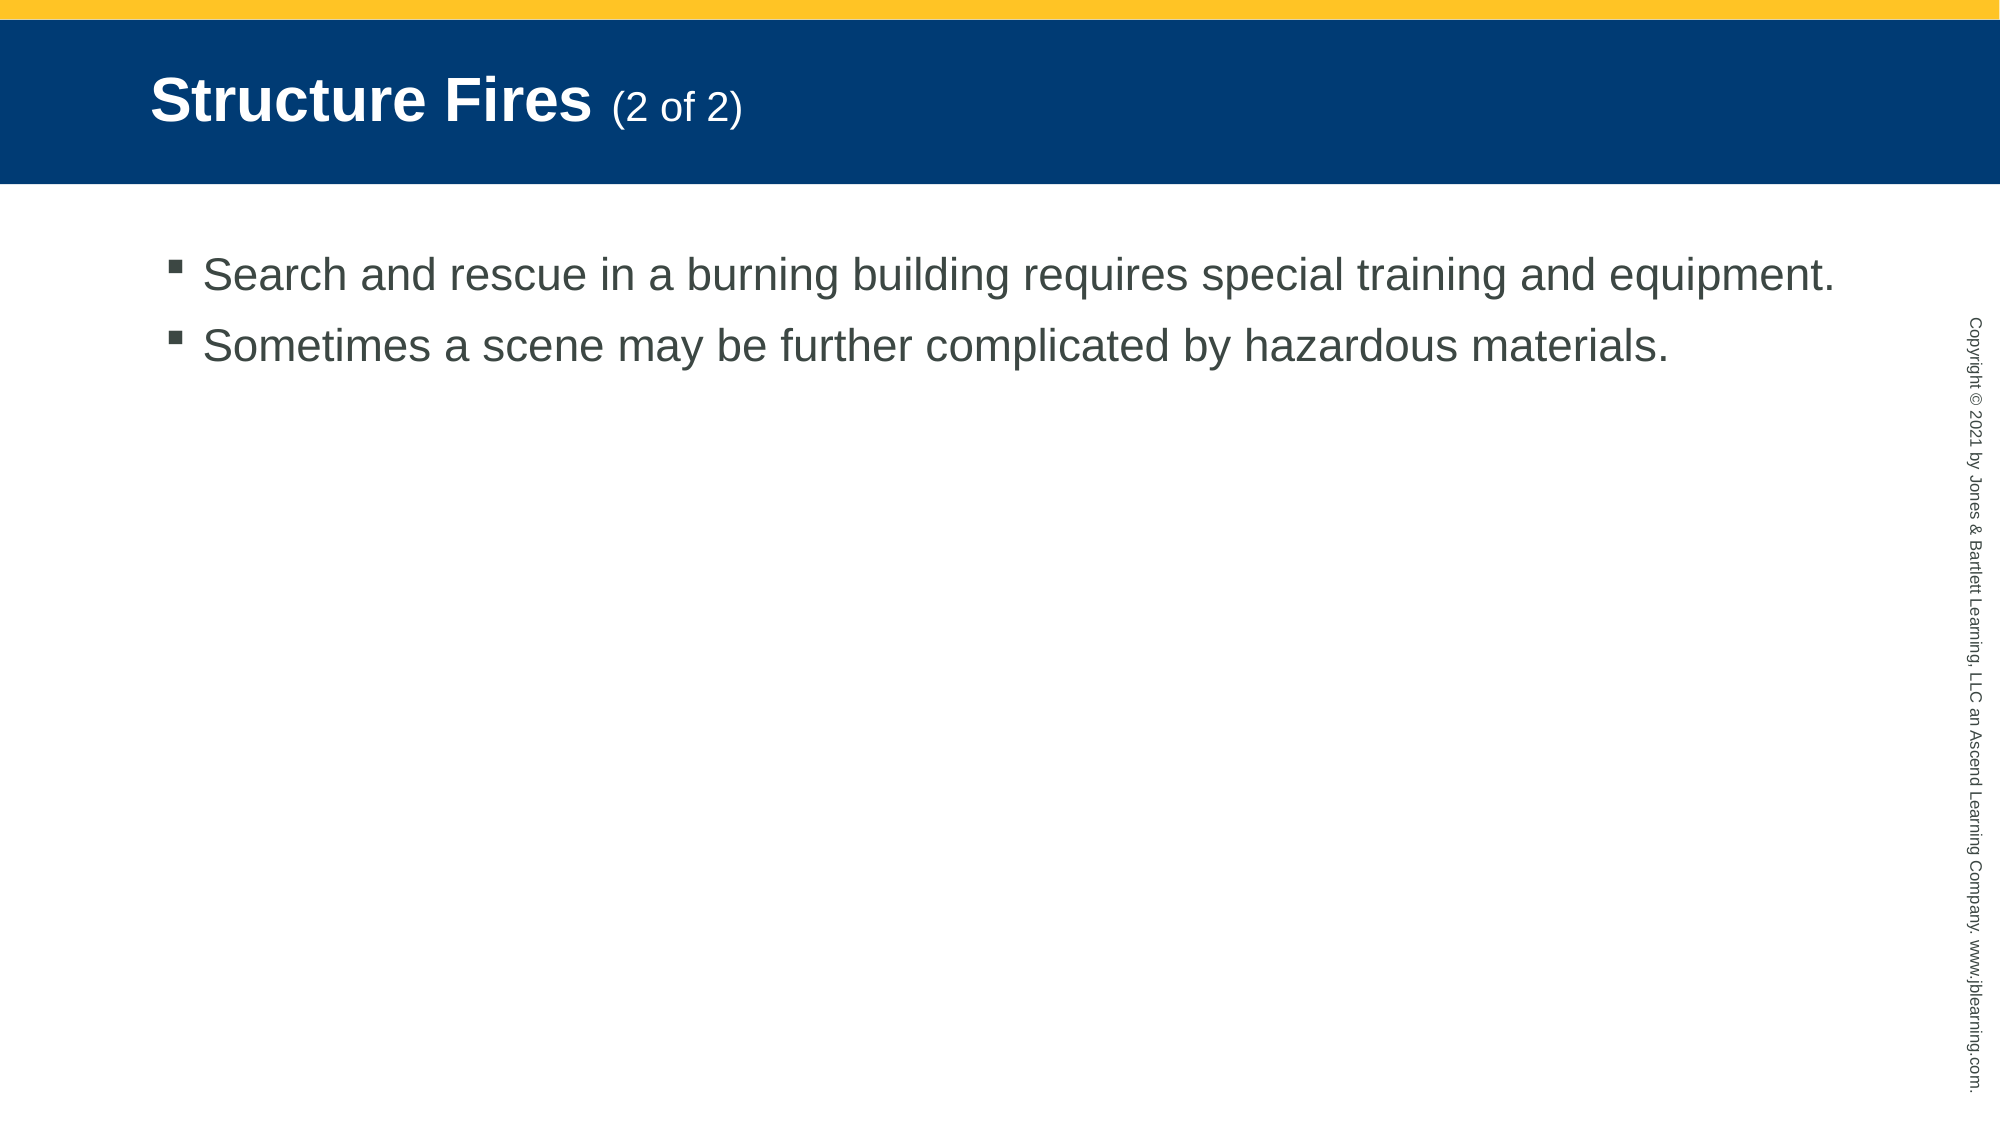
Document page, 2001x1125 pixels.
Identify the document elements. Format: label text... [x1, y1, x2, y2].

title Structure Fires (2 of 2) [0, 19, 2000, 185]
list Search and rescue in a burning building requires special training and equipment. Sometimes a scene may be further complicated by hazardous materials. [150, 237, 1900, 1025]
